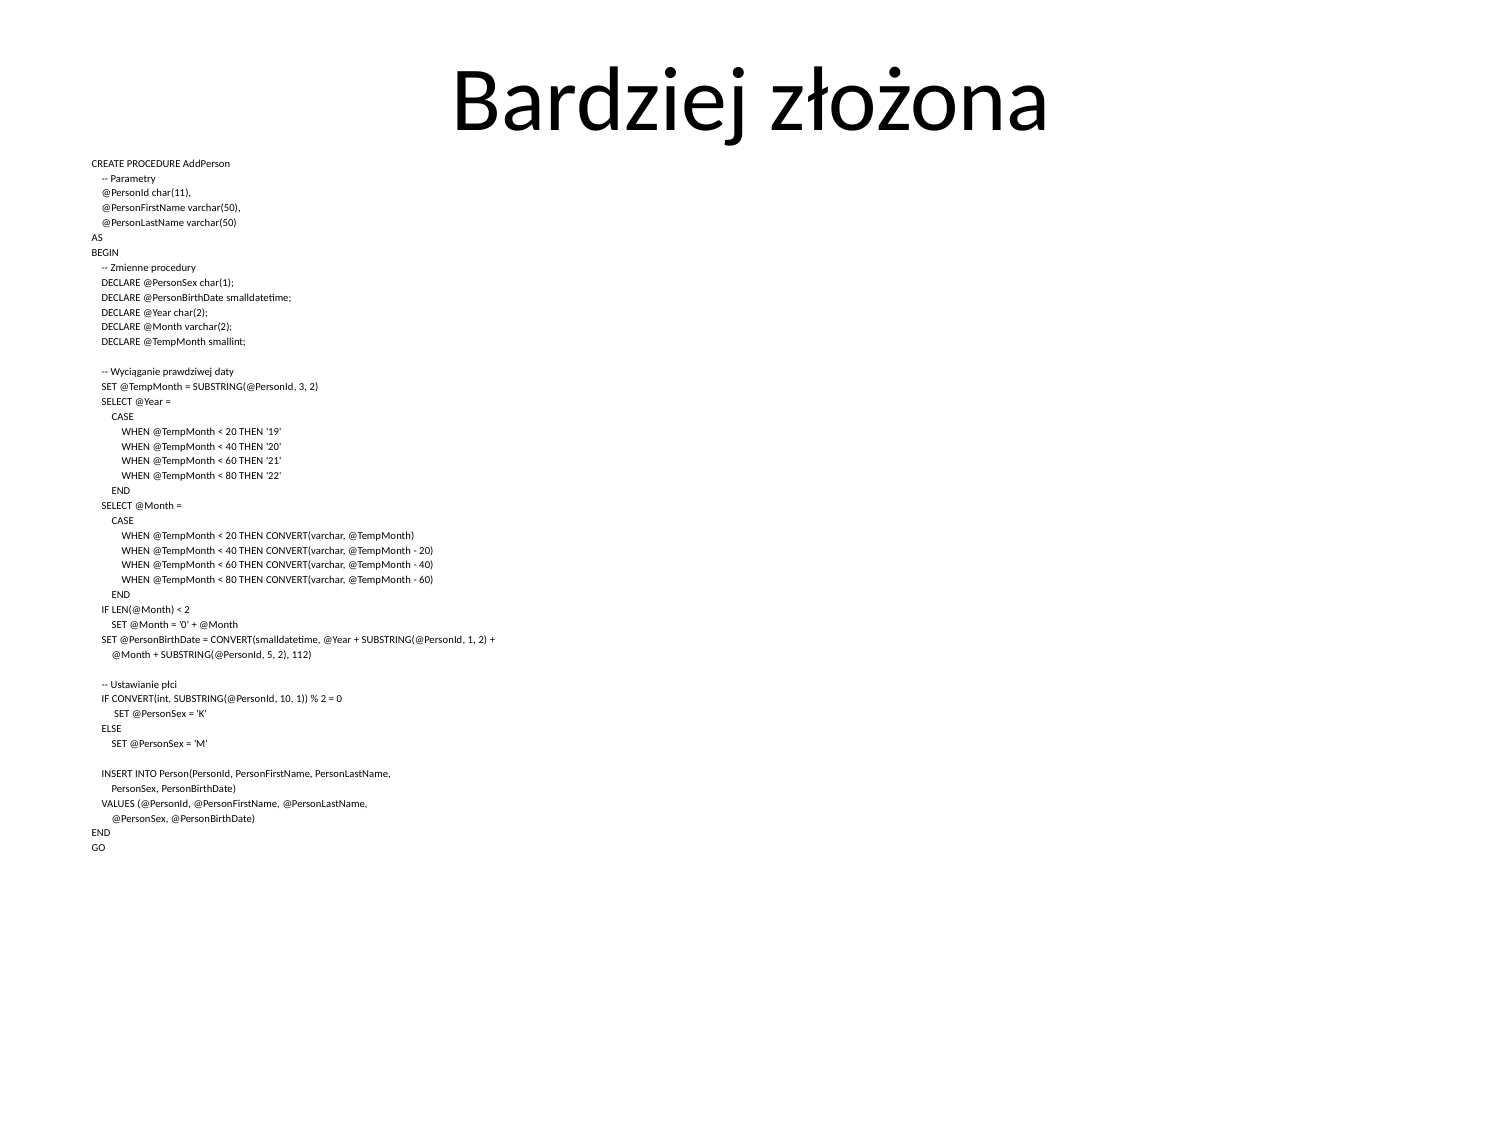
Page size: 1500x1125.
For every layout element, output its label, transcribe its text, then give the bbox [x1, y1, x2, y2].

list CREATE PROCEDURE AddPerson -- Parametry @PersonId char(11), @PersonFirstName varchar(50), @PersonLastName varchar(50) AS BEGIN -- Zmienne procedury DECLARE @PersonSex char(1); DECLARE @PersonBirthDate smalldatetime; DECLARE @Year char(2); DECLARE @Month varchar(2); DECLARE @TempMonth smallint; -- Wyciąganie prawdziwej daty SET @TempMonth = SUBSTRING(@PersonId, 3, 2) SELECT @Year = CASE WHEN @TempMonth < 20 THEN '19' WHEN @TempMonth < 40 THEN '20' WHEN @TempMonth < 60 THEN '21' WHEN @TempMonth < 80 THEN '22' END SELECT @Month = CASE WHEN @TempMonth < 20 THEN CONVERT(varchar, @TempMonth) WHEN @TempMonth < 40 THEN CONVERT(varchar, @TempMonth - 20) WHEN @TempMonth < 60 THEN CONVERT(varchar, @TempMonth - 40) WHEN @TempMonth < 80 THEN CONVERT(varchar, @TempMonth - 60) END IF LEN(@Month) < 2 SET @Month = '0' + @Month SET @PersonBirthDate = CONVERT(smalldatetime, @Year + SUBSTRING(@PersonId, 1, 2) + @Month + SUBSTRING(@PersonId, 5, 2), 112) -- Ustawianie płci IF CONVERT(int, SUBSTRING(@PersonId, 10, 1)) % 2 = 0 SET @PersonSex = 'K' ELSE SET @PersonSex = 'M' INSERT INTO Person(PersonId, PersonFirstName, PersonLastName, PersonSex, PersonBirthDate) VALUES (@PersonId, @PersonFirstName, @PersonLastName, @PersonSex, @PersonBirthDate) END GO [76, 149, 1427, 892]
title Bardziej złożona [76, 0, 1427, 149]
